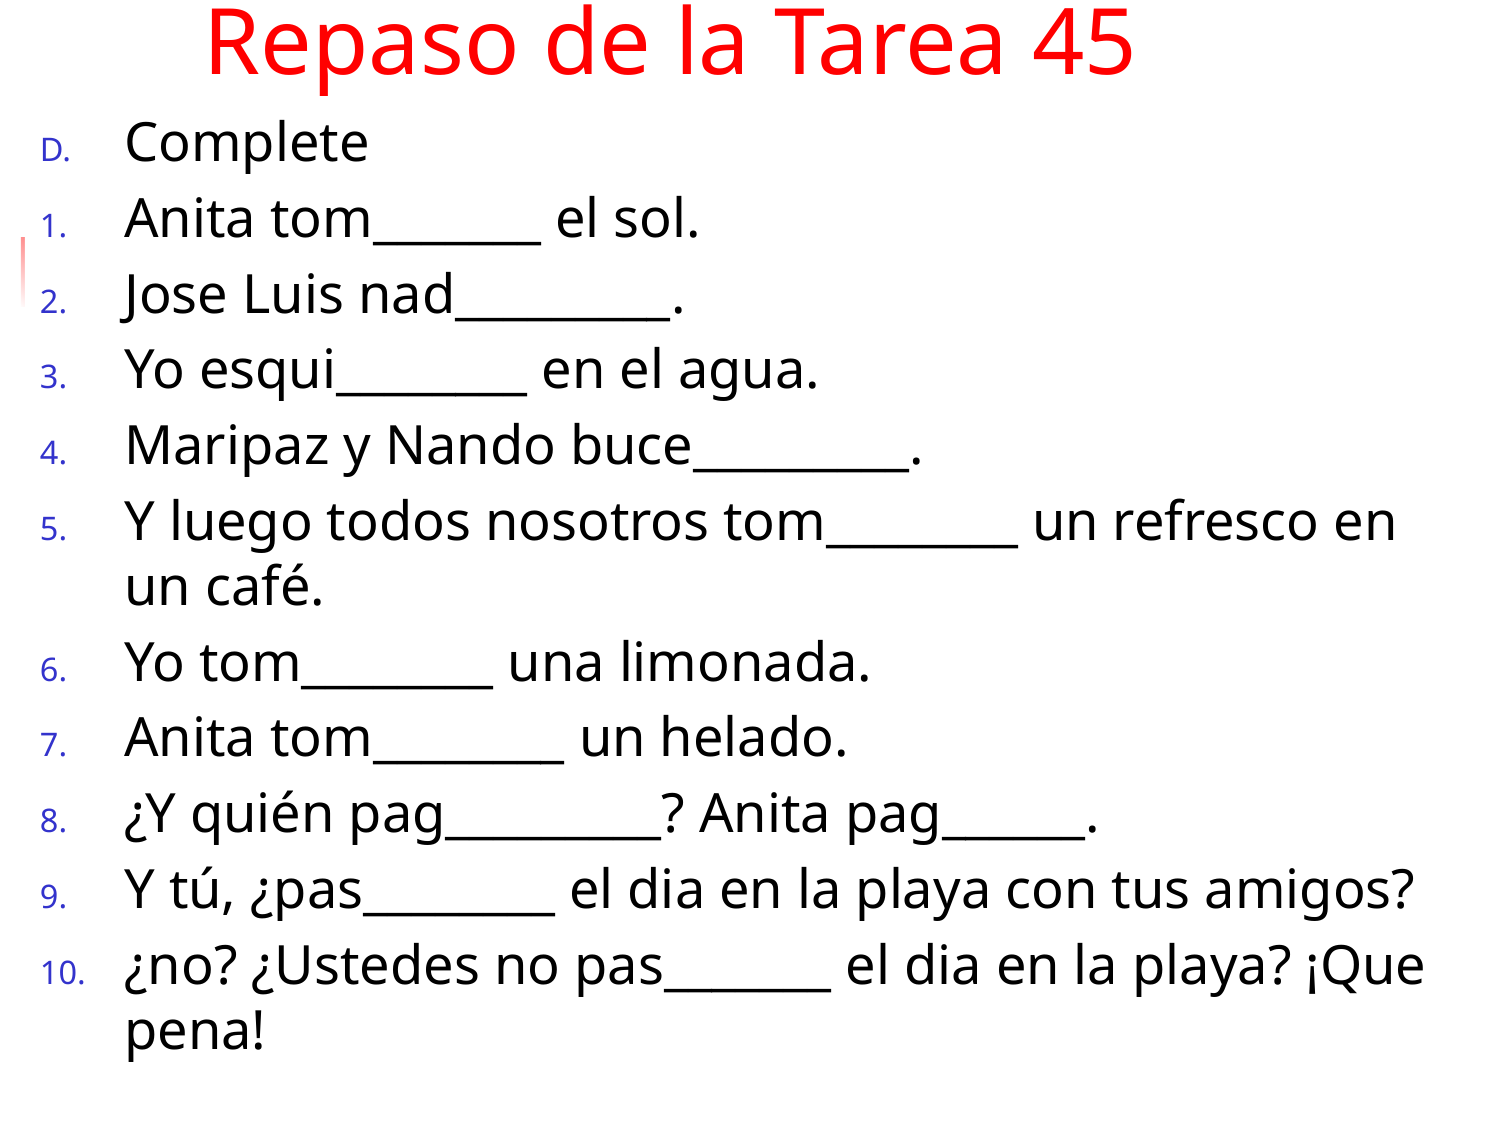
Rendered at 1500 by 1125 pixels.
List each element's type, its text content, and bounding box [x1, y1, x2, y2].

list Complete Anita tom_______ el sol. Jose Luis nad_________. Yo esqui________ en el agua. Maripaz y Nando buce_________. Y luego todos nosotros tom________ un refresco en un café. Yo tom________ una limonada. Anita tom________ un helado. ¿Y quién pag_________? Anita pag______. Y tú, ¿pas________ el dia en la playa con tus amigos? ¿no? ¿Ustedes no pas_______ el dia en la playa? ¡Que pena! [24, 99, 1450, 1125]
title Repaso de la Tarea 45 [188, 0, 1468, 100]
